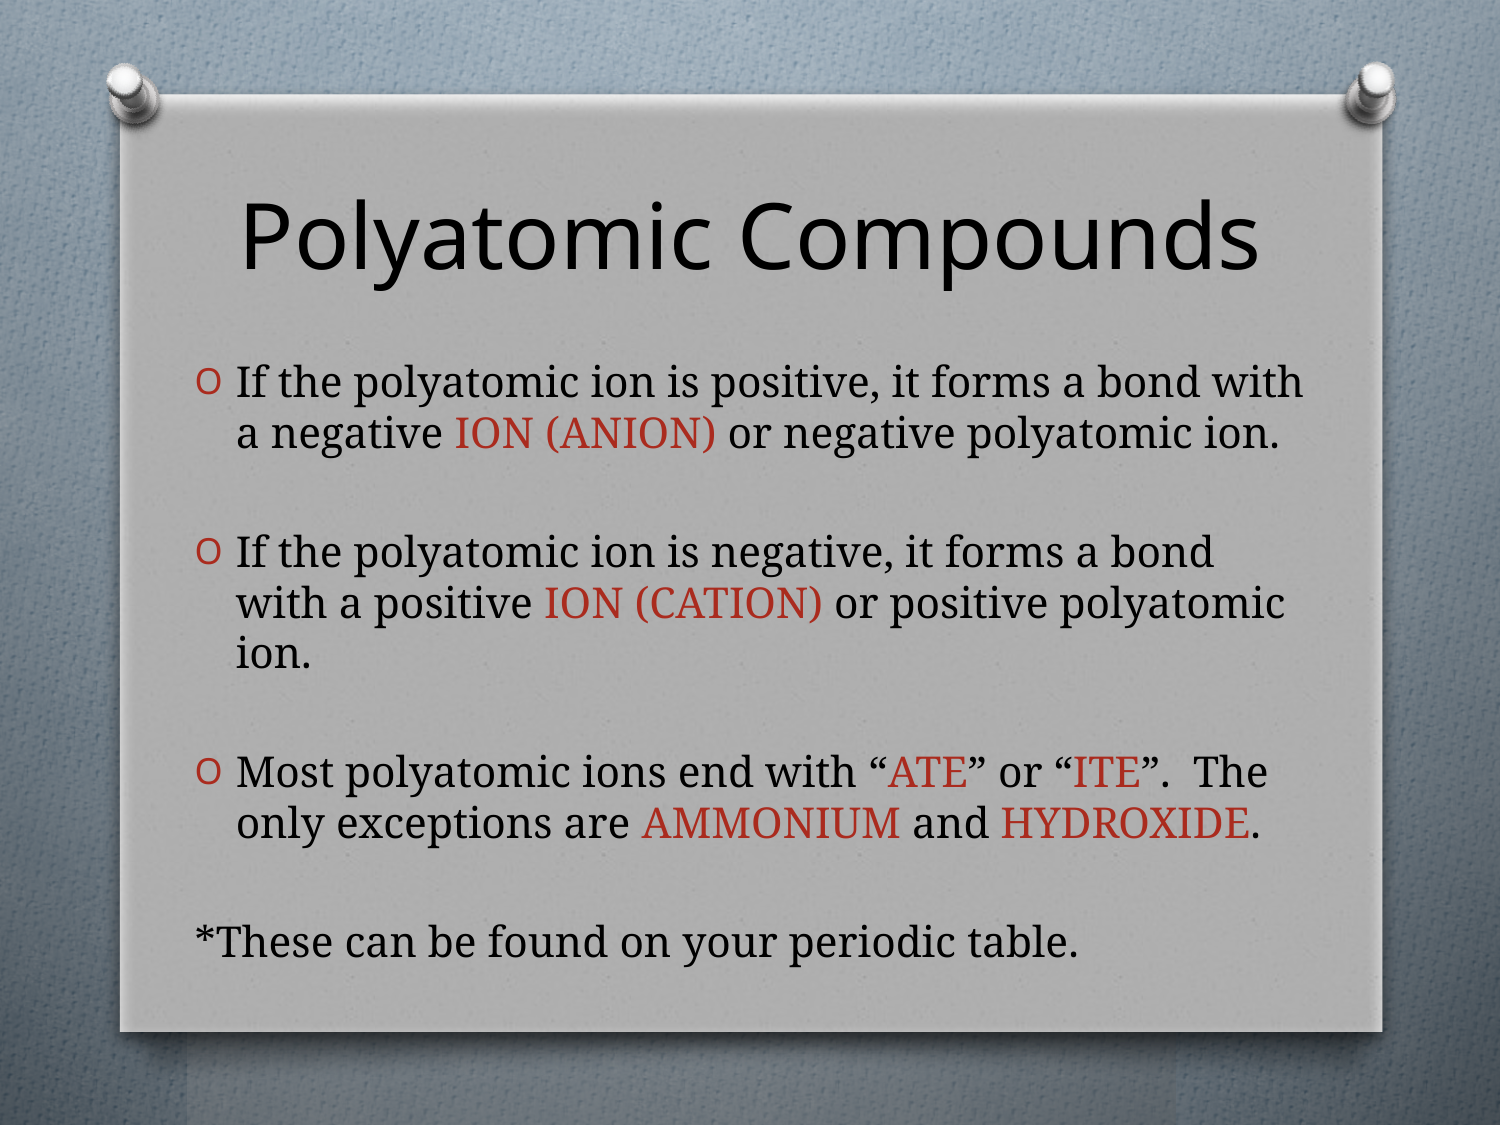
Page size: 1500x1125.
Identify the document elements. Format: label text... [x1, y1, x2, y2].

picture [75, 29, 198, 153]
picture [1317, 35, 1439, 156]
list If the polyatomic ion is positive, it forms a bond with a negative ION (ANION) or negative polyatomic ion. If the polyatomic ion is negative, it forms a bond with a positive ION (CATION) or positive polyatomic ion. Most polyatomic ions end with “ATE” or “ITE”. The only exceptions are AMMONIUM and HYDROXIDE. *These can be found on your periodic table. [179, 347, 1323, 1037]
title Polyatomic Compounds [179, 134, 1323, 332]
